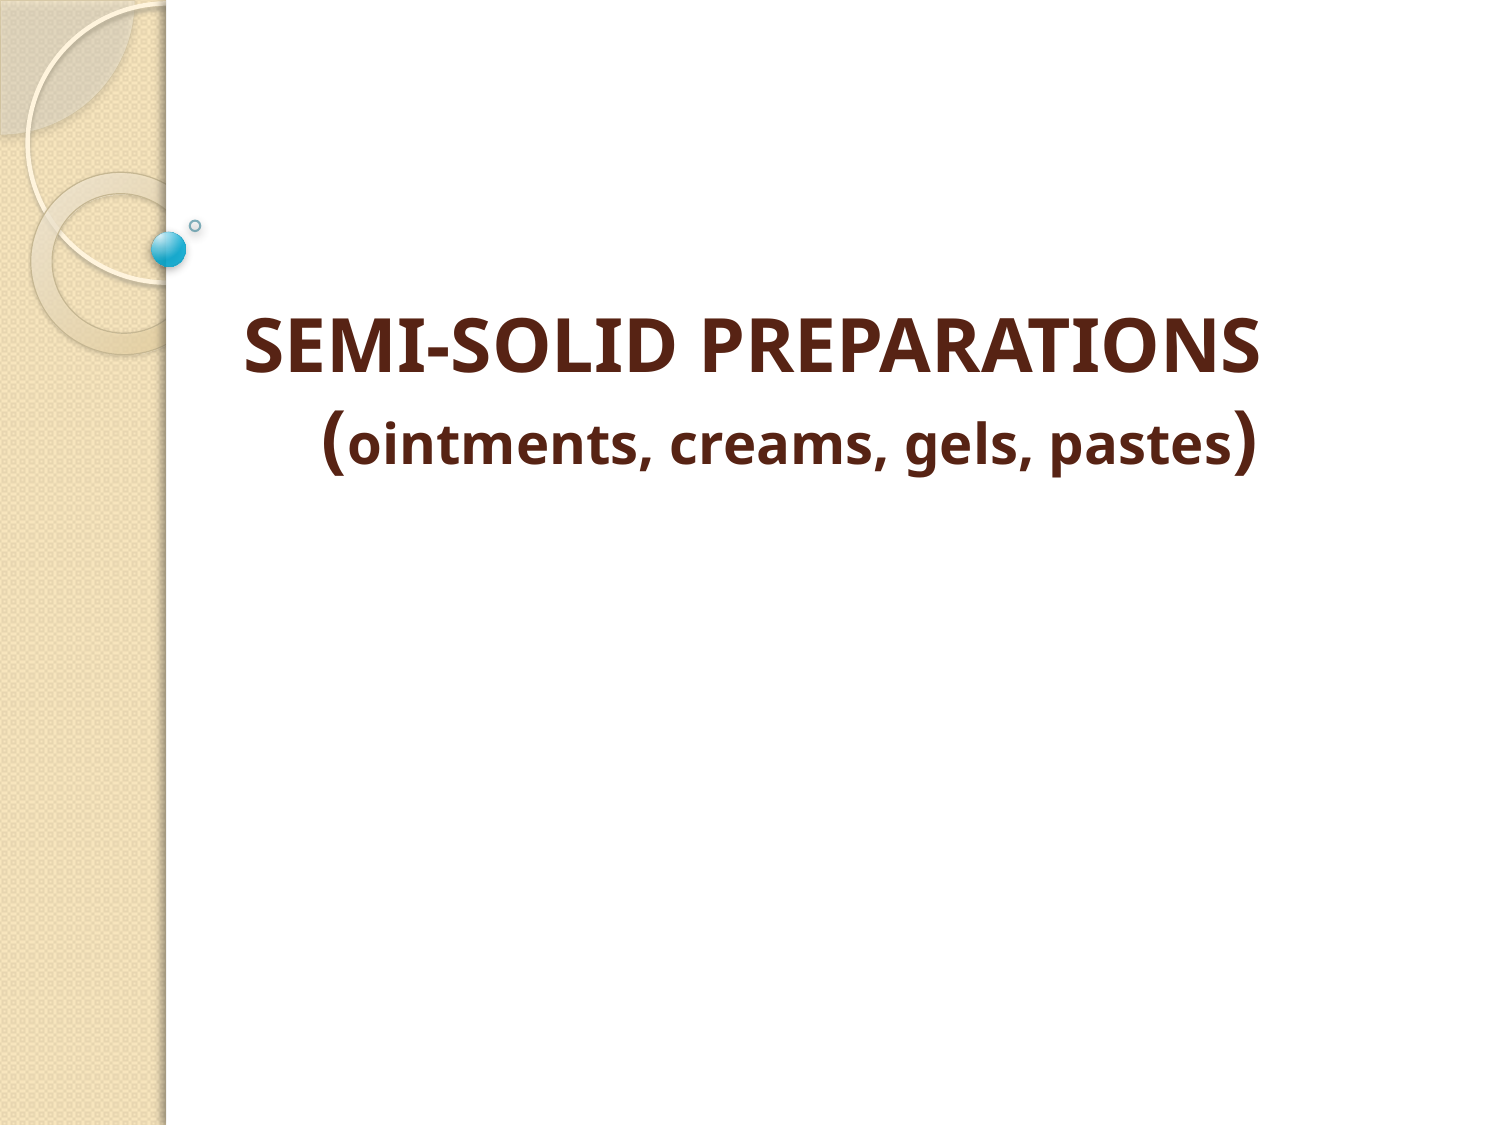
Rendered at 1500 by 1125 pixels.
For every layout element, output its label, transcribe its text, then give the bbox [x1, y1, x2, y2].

title SEMI-SOLID PREPARATIONS (ointments, creams, gels, pastes) [112, 212, 1388, 488]
